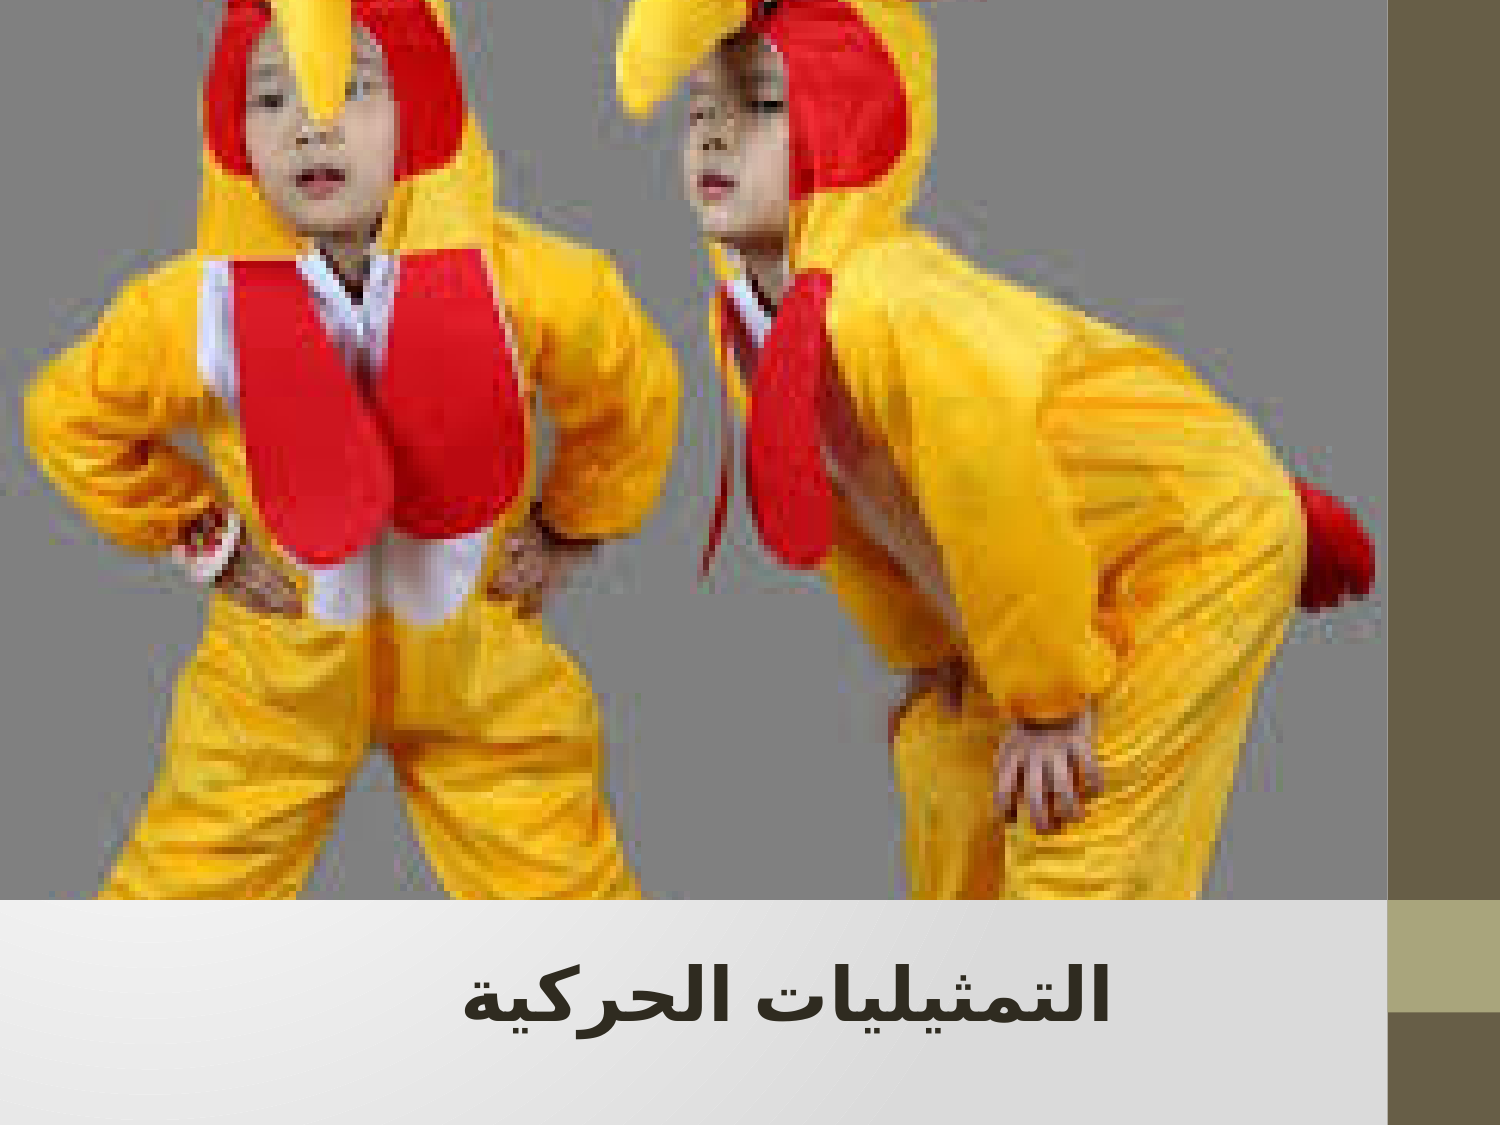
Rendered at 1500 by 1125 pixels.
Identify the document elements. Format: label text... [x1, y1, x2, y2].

picture [0, 0, 1388, 901]
text_box التمثيليات الحركية [370, 939, 1204, 1045]
